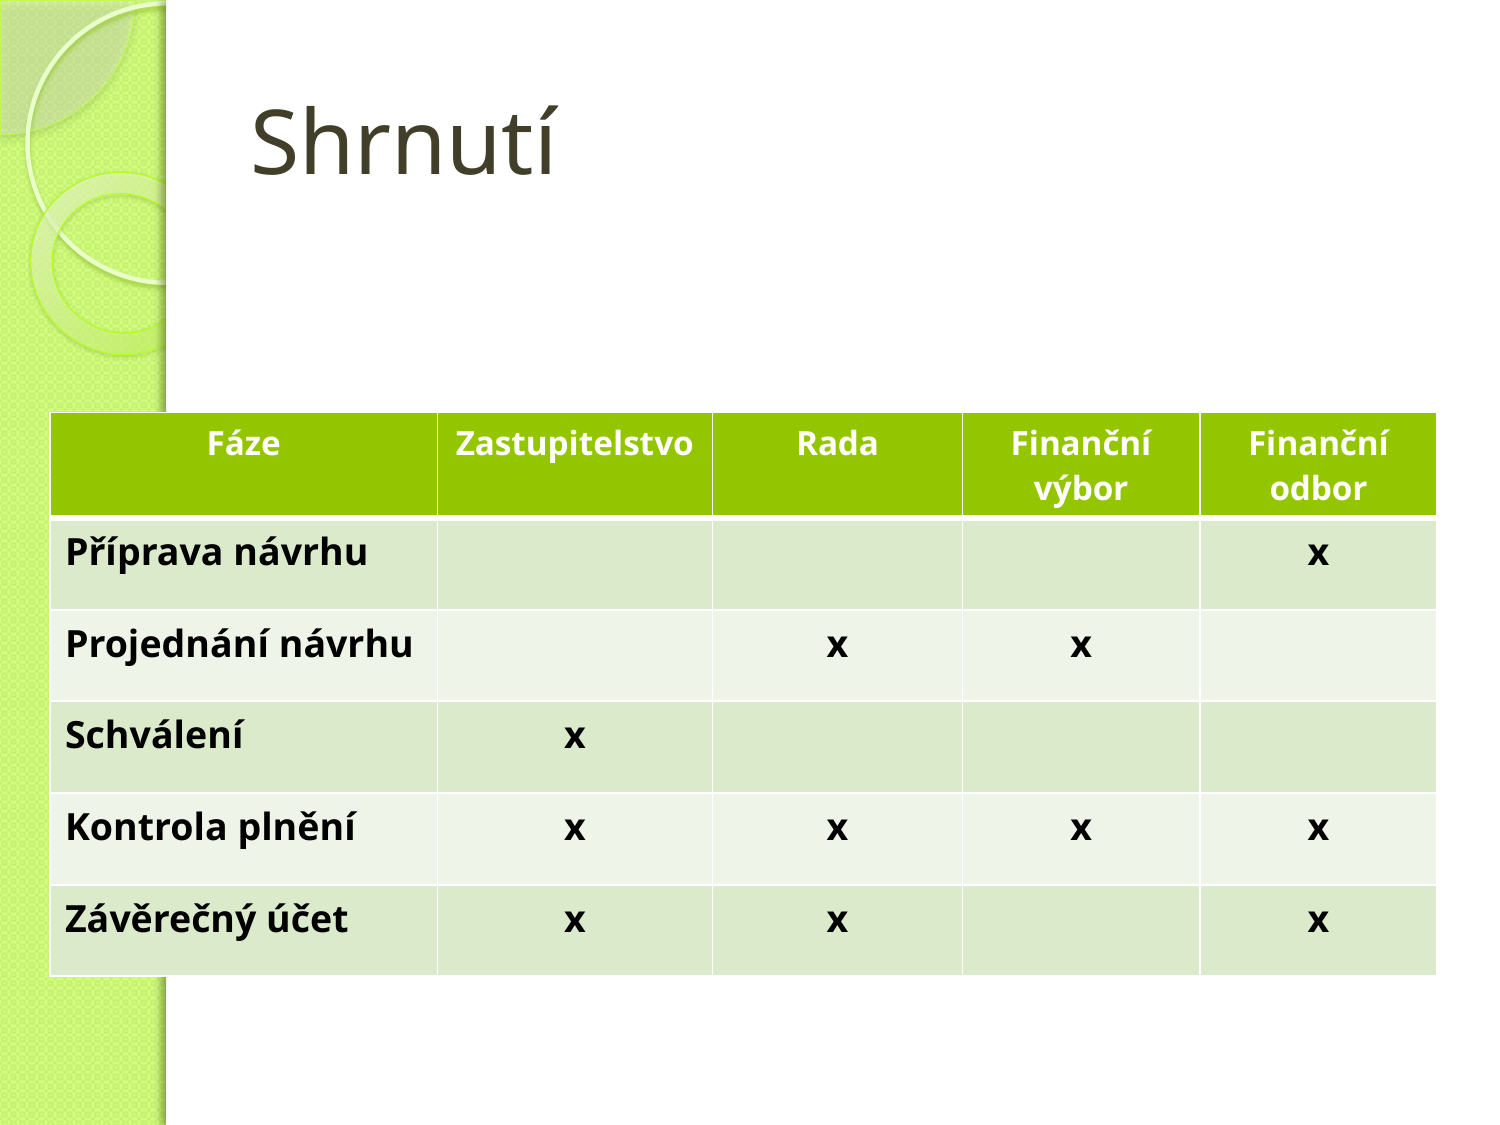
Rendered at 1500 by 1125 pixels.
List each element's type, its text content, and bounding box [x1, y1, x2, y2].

table_cell x [1201, 521, 1436, 609]
table_cell Schválení [51, 702, 437, 792]
table_header Rada [713, 413, 962, 515]
table_cell x [1201, 886, 1436, 975]
table_cell [963, 521, 1199, 609]
table_cell x [438, 886, 712, 975]
table_cell Příprava návrhu [51, 521, 437, 609]
table_cell x [713, 611, 962, 700]
table_cell x [963, 611, 1199, 700]
table_cell x [713, 886, 962, 975]
title Shrnutí [235, 45, 1466, 233]
table_cell [963, 886, 1199, 975]
table_cell [1201, 611, 1436, 700]
table_header Finanční výbor [963, 413, 1199, 515]
table_header Fáze [51, 413, 437, 515]
table_cell [963, 702, 1199, 792]
table_cell x [438, 702, 712, 792]
table_cell Závěrečný účet [51, 886, 437, 975]
table_cell [1201, 702, 1436, 792]
table_cell [438, 611, 712, 700]
table_cell [713, 702, 962, 792]
table_cell Projednání návrhu [51, 611, 437, 700]
table_cell x [1201, 794, 1436, 884]
table_header Zastupitelstvo [438, 413, 712, 515]
table_cell Kontrola plnění [51, 794, 437, 884]
table_cell [713, 521, 962, 609]
table_cell x [438, 794, 712, 884]
table_cell x [713, 794, 962, 884]
table_cell [438, 521, 712, 609]
table_cell x [963, 794, 1199, 884]
table_header Finanční odbor [1201, 413, 1436, 515]
